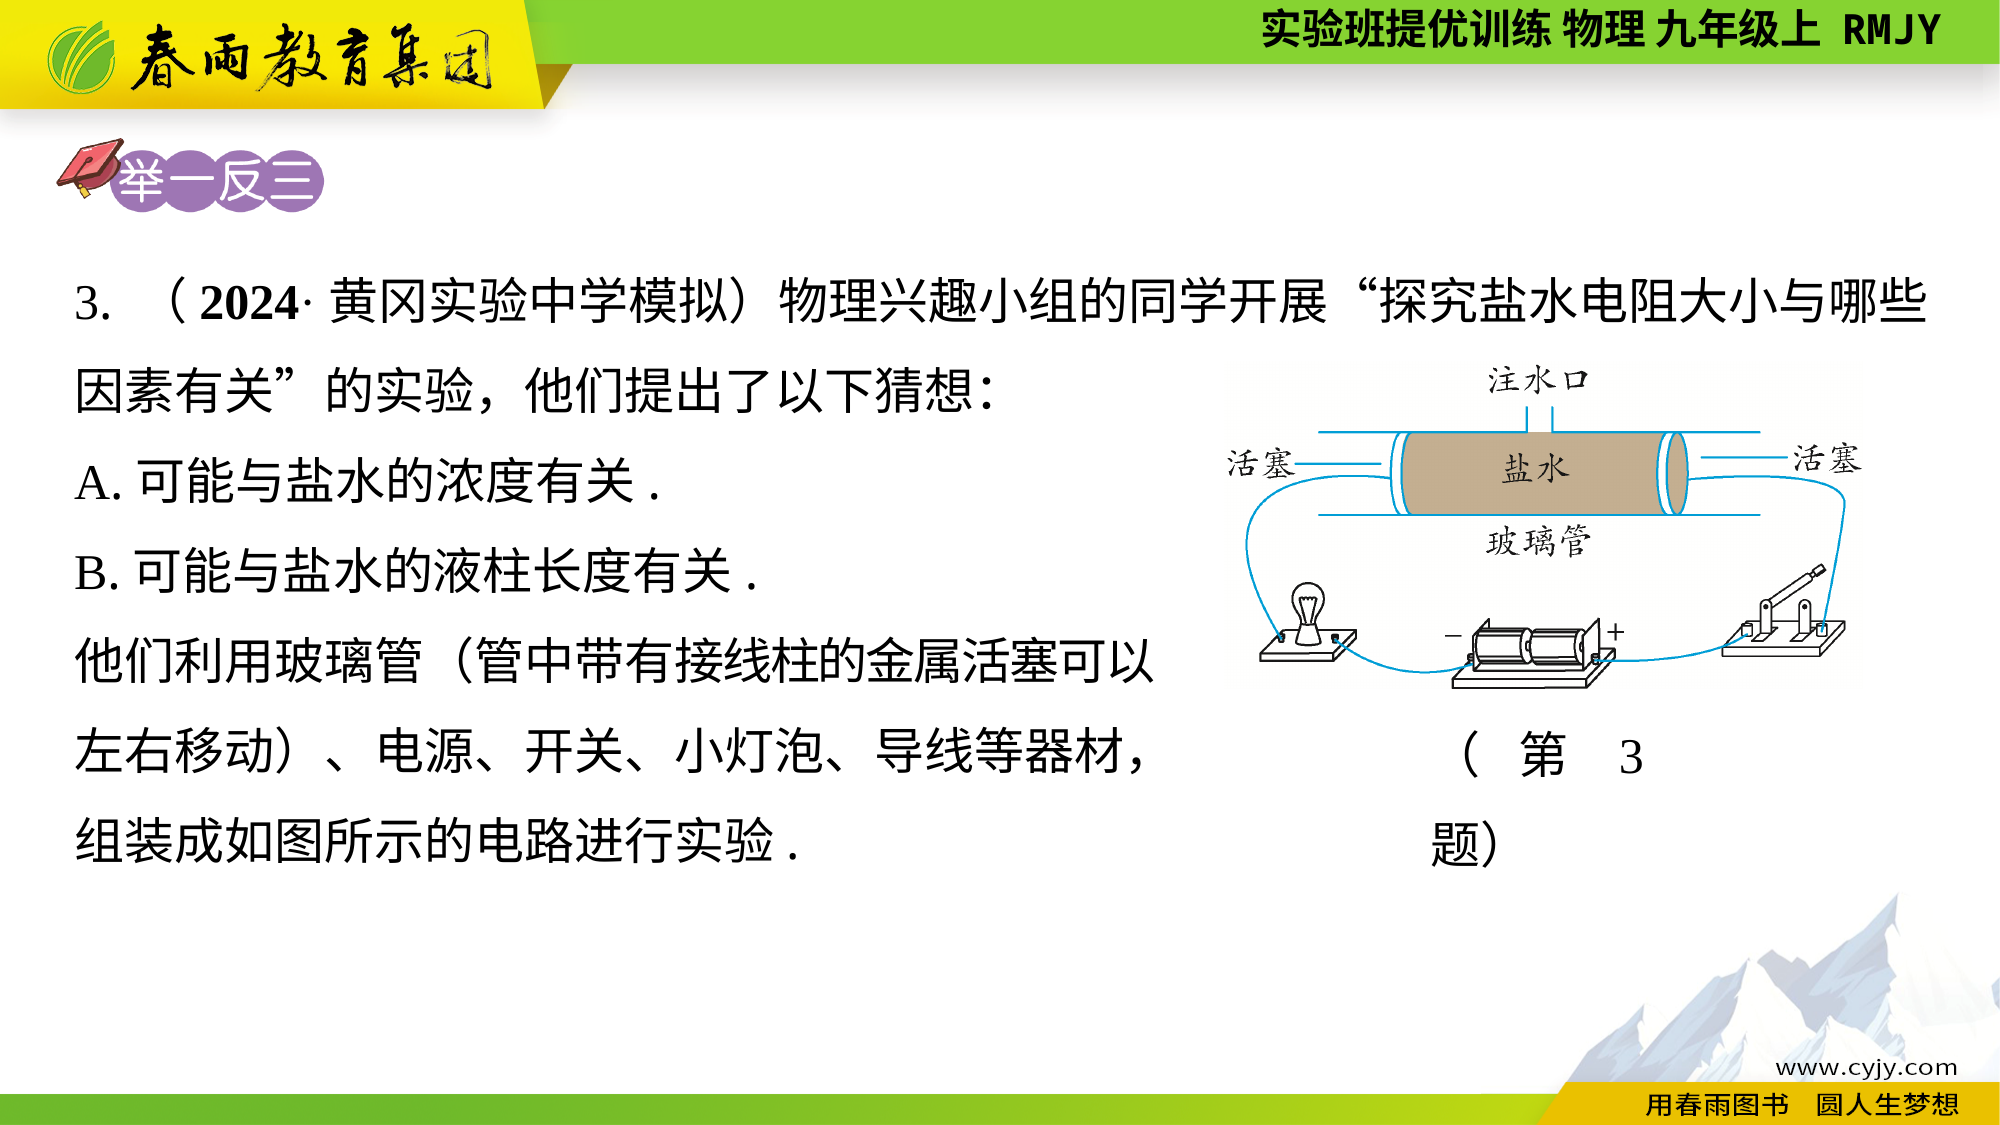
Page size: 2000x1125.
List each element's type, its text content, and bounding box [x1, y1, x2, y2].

text_box （第3题） [1416, 697, 1671, 791]
list 3. （2024·黄冈实验中学模拟）物理兴趣小组的同学开展“探究盐水电阻大小与哪些因素有关”的实验，他们提出了以下猜想： A.可能与盐水的浓度有关. B.可能与盐水的液柱长度有关. 他们利用玻璃管（管中带有接线柱的金属活塞可以 左右移动）、电源、开关、小灯泡、导线等器材， 组装成如图所示的电路进行实验. [59, 231, 1944, 872]
picture [0, 0, 2000, 1125]
